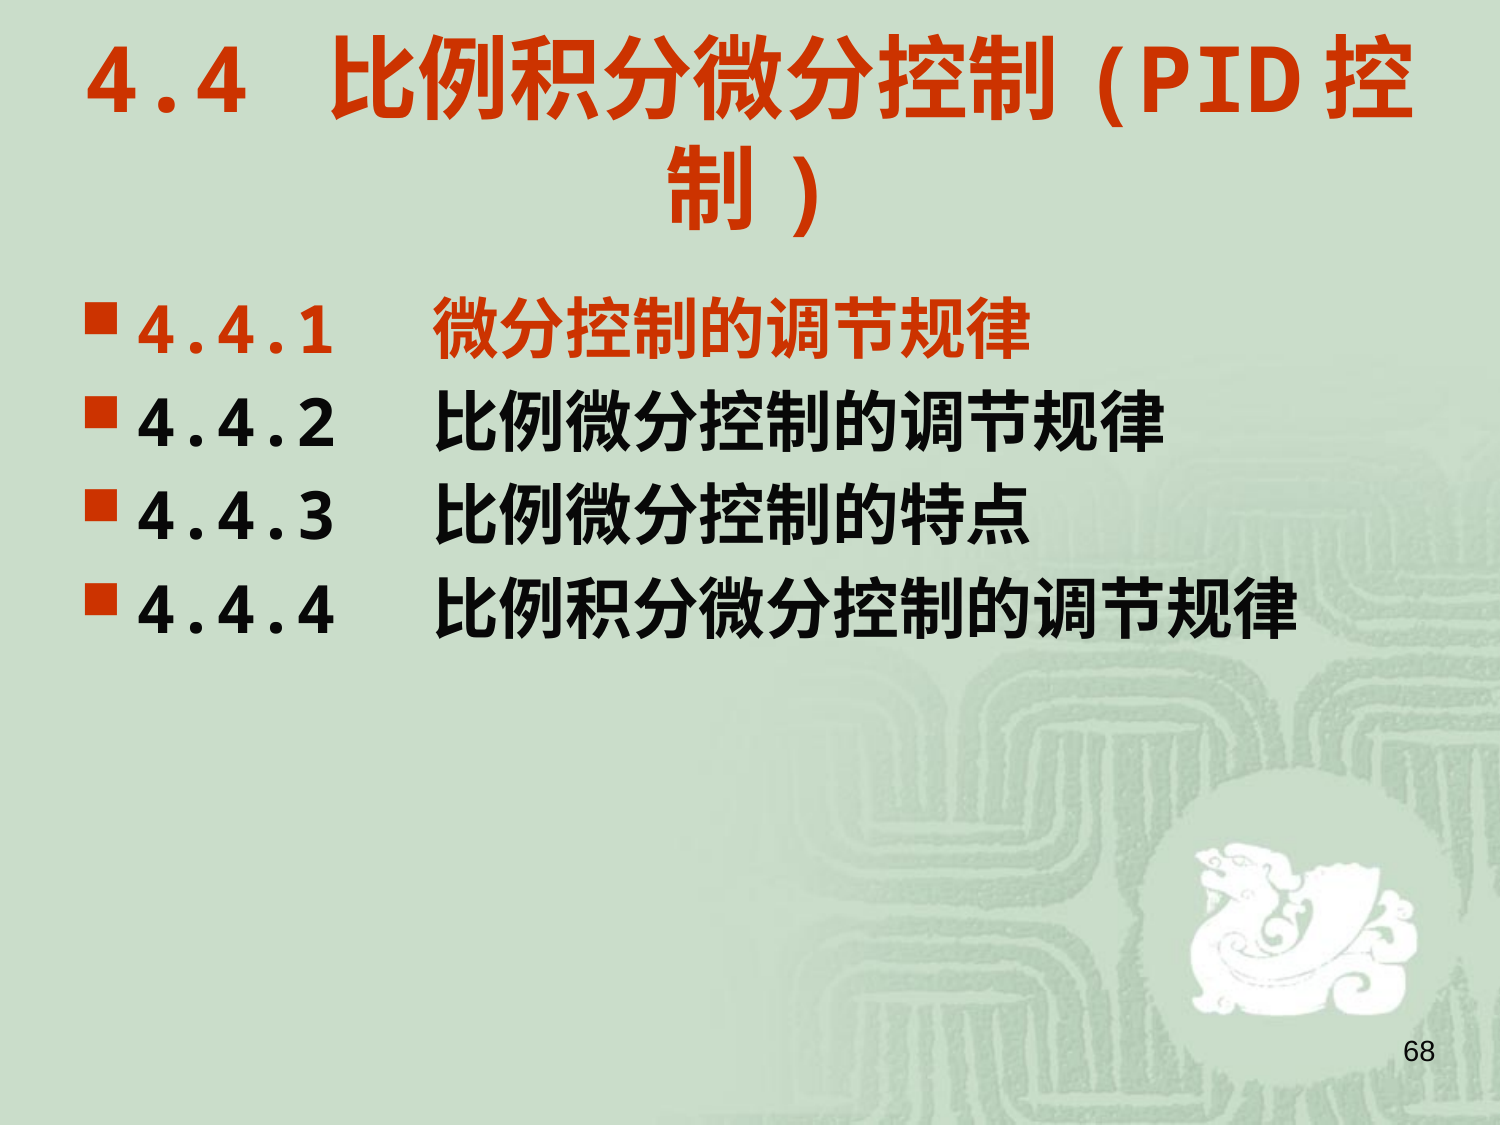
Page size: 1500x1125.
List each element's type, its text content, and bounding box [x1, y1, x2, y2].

picture [0, 0, 1500, 1125]
list 4.4.1 微分控制的调节规律 4.4.2 比例微分控制的调节规律 4.4.3 比例微分控制的特点 4.4.4 比例积分微分控制的调节规律 [64, 279, 1447, 989]
slide_number 68 [1074, 1024, 1451, 1103]
title 4.4 比例积分微分控制(PID控制) [49, 37, 1451, 225]
